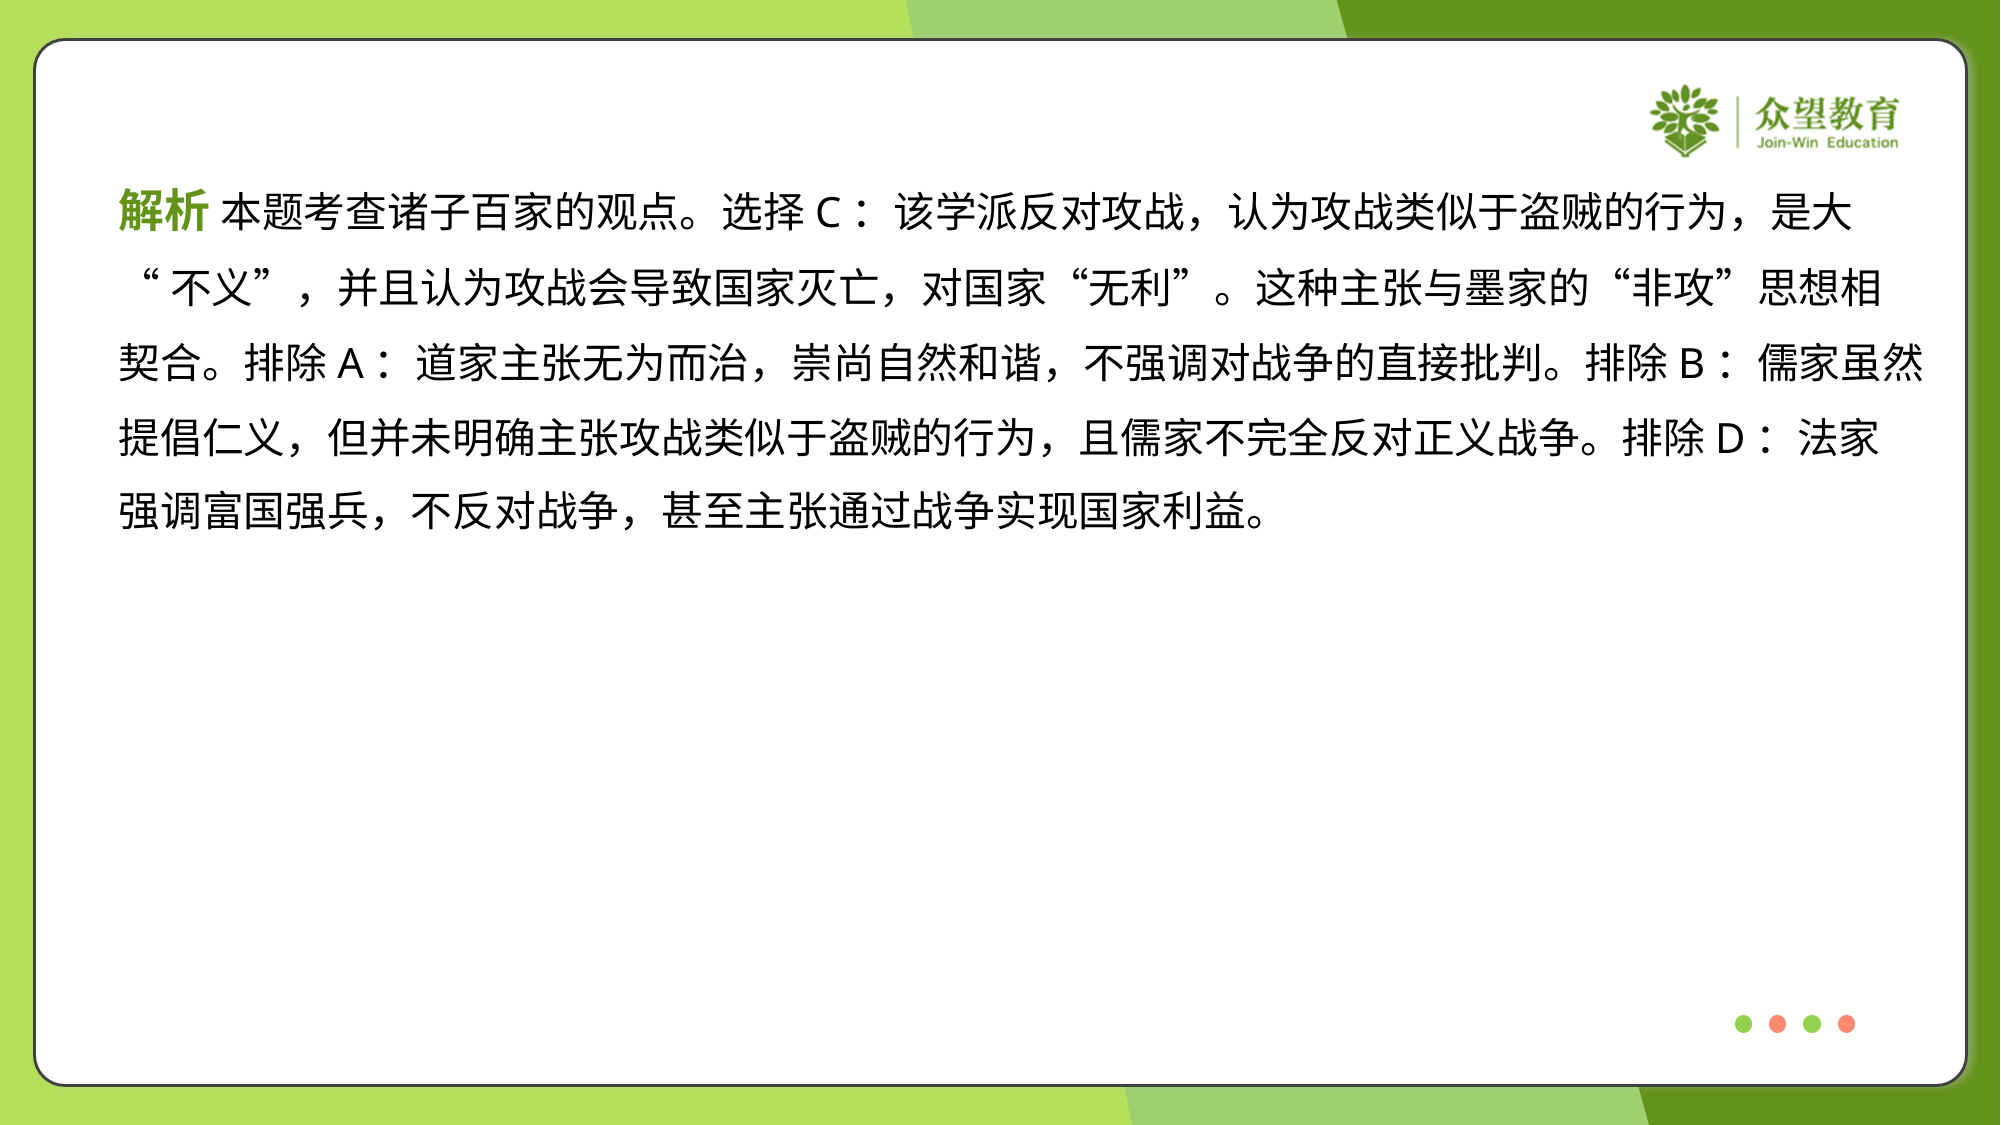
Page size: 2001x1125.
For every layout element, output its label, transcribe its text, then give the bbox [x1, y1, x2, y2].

text_box 解析 本题考查诸子百家的观点。选择C：该学派反对攻战，认为攻战类似于盗贼的行为，是大 “不义”，并且认为攻战会导致国家灭亡，对国家“无利”。这种主张与墨家的“非攻”思想相 契合。排除A：道家主张无为而治，崇尚自然和谐，不强调对战争的直接批判。排除B：儒家虽然 提倡仁义，但并未明确主张攻战类似于盗贼的行为，且儒家不完全反对正义战争。排除D：法家 强调富国强兵，不反对战争，甚至主张通过战争实现国家利益。 [118, 159, 1883, 527]
picture [0, 0, 2000, 1125]
